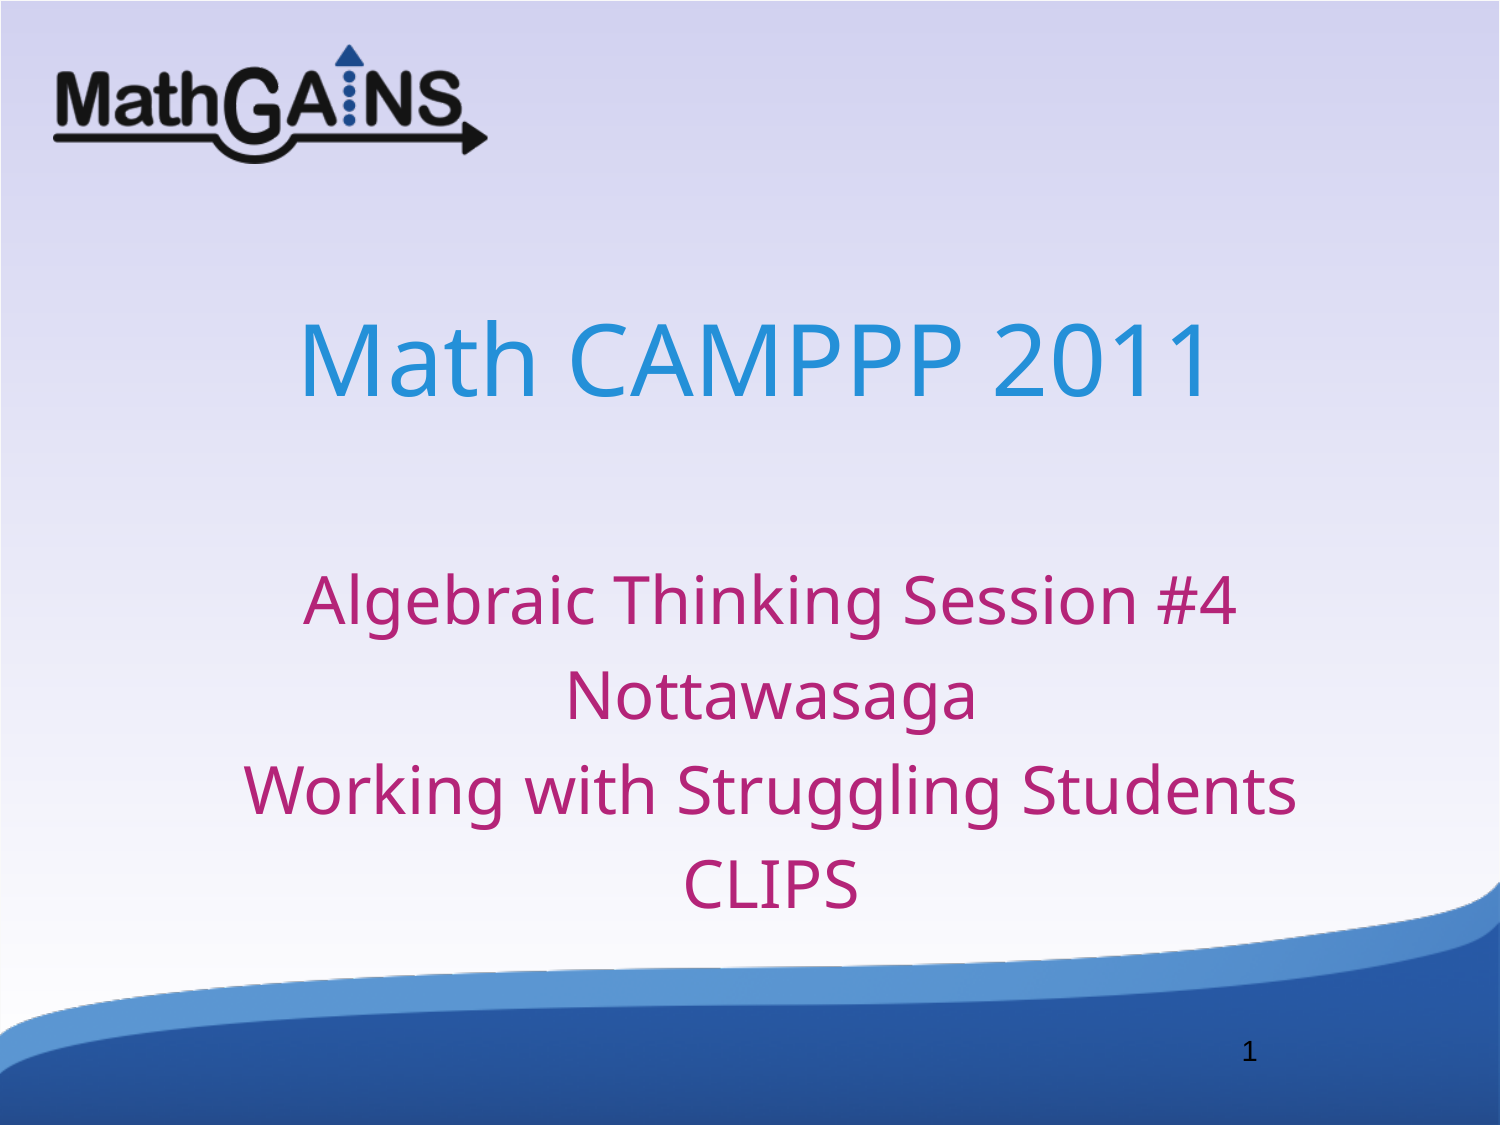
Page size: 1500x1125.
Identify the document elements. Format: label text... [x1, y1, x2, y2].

picture [0, 878, 1500, 1125]
list Algebraic Thinking Session #4 Nottawasaga Working with Struggling Students CLIPS [150, 549, 1400, 876]
text_box [0, 0, 1500, 877]
picture [53, 43, 490, 165]
title Math CAMPPP 2011 [99, 162, 1425, 550]
